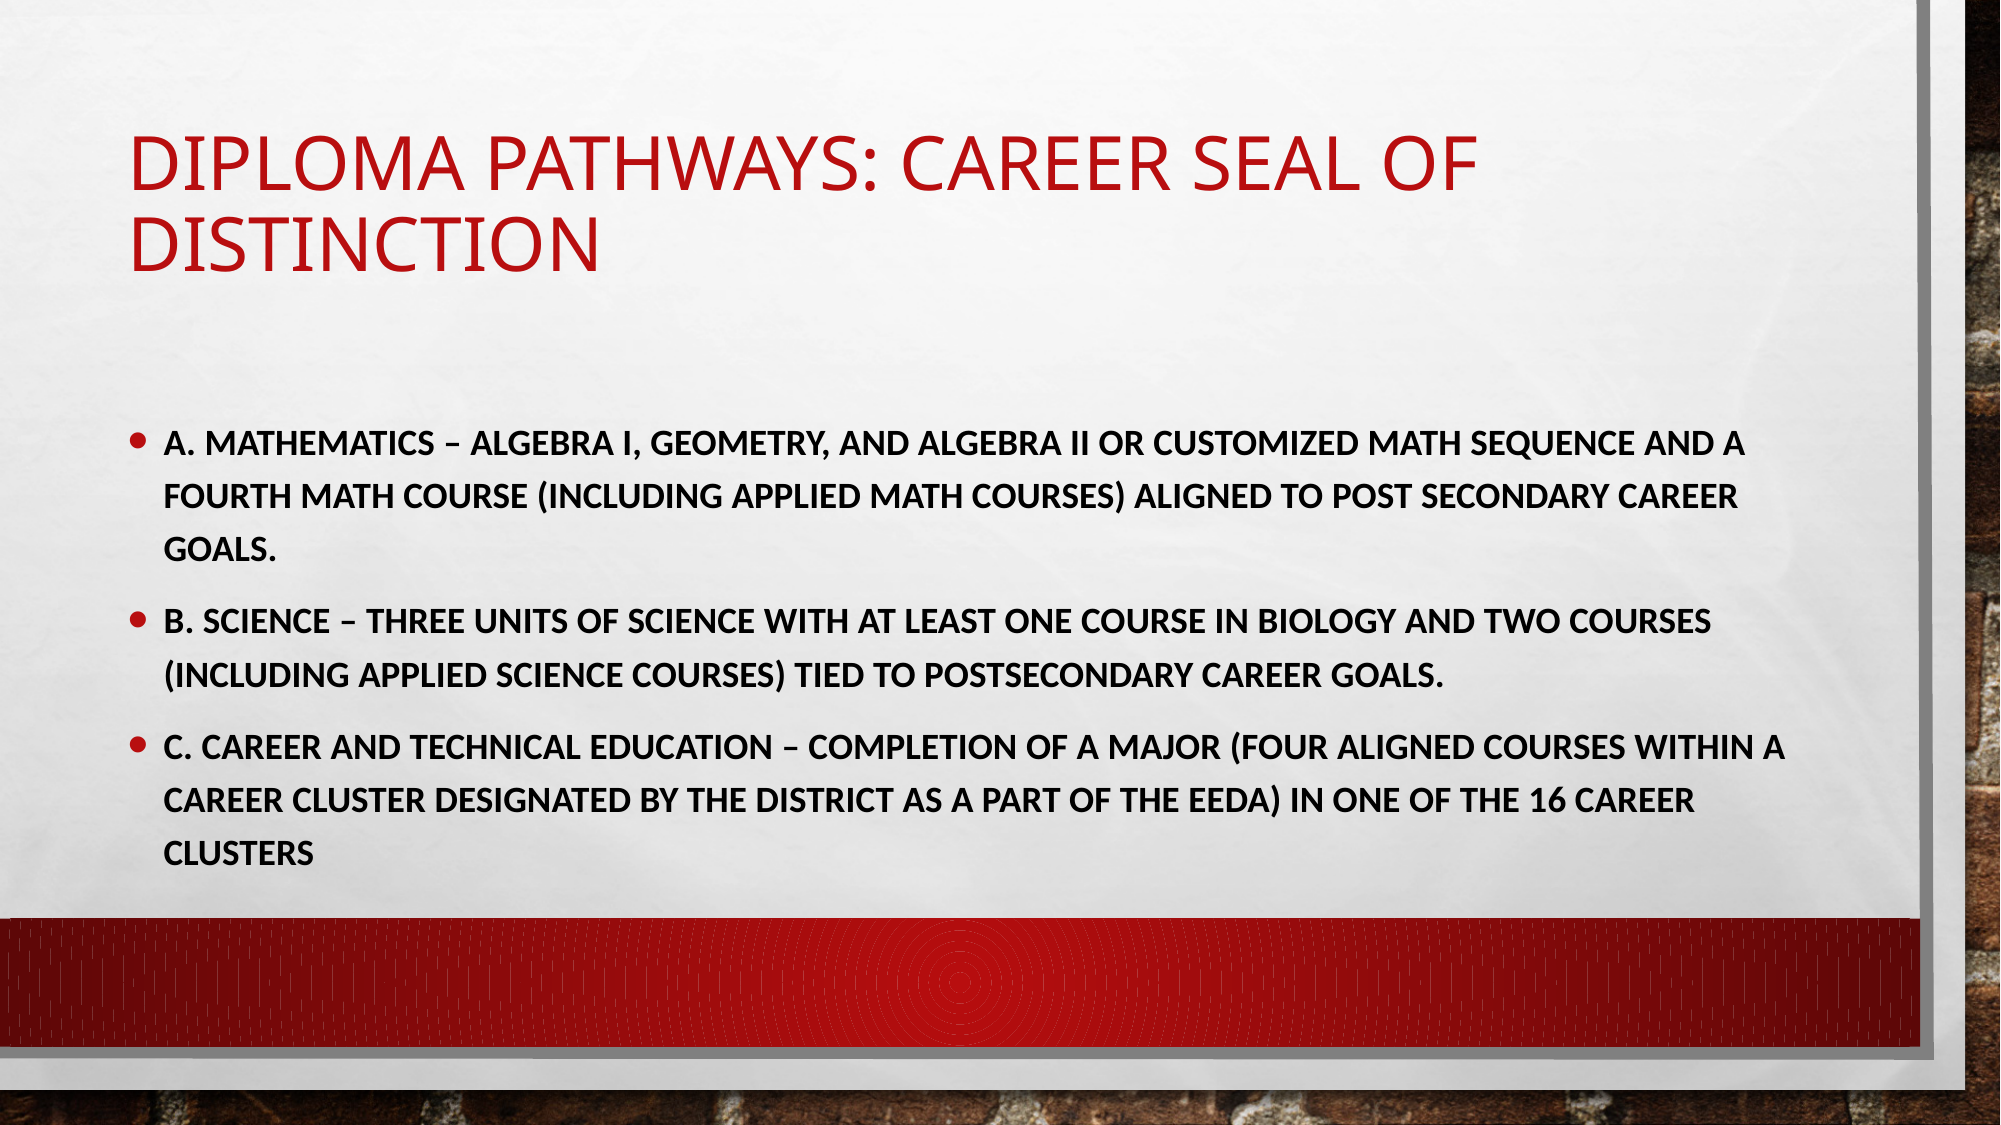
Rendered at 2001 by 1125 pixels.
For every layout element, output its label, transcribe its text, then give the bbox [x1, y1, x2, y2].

title Diploma Pathways: Career Seal of Distinction [112, 112, 1818, 302]
picture [0, 0, 2000, 1125]
list A. Mathematics – Algebra I, Geometry, and Algebra II or customized math sequence and a fourth math course (including applied math courses) aligned to post secondary career goals. B. Science – Three units of science with at least one course in biology and two courses (including applied science courses) tied to postsecondary career goals. C. Career and Technical Education – Completion of a major (four aligned courses within a career cluster designated by the district as a part of the EEDA) in one of the 16 career clusters [112, 338, 1818, 882]
